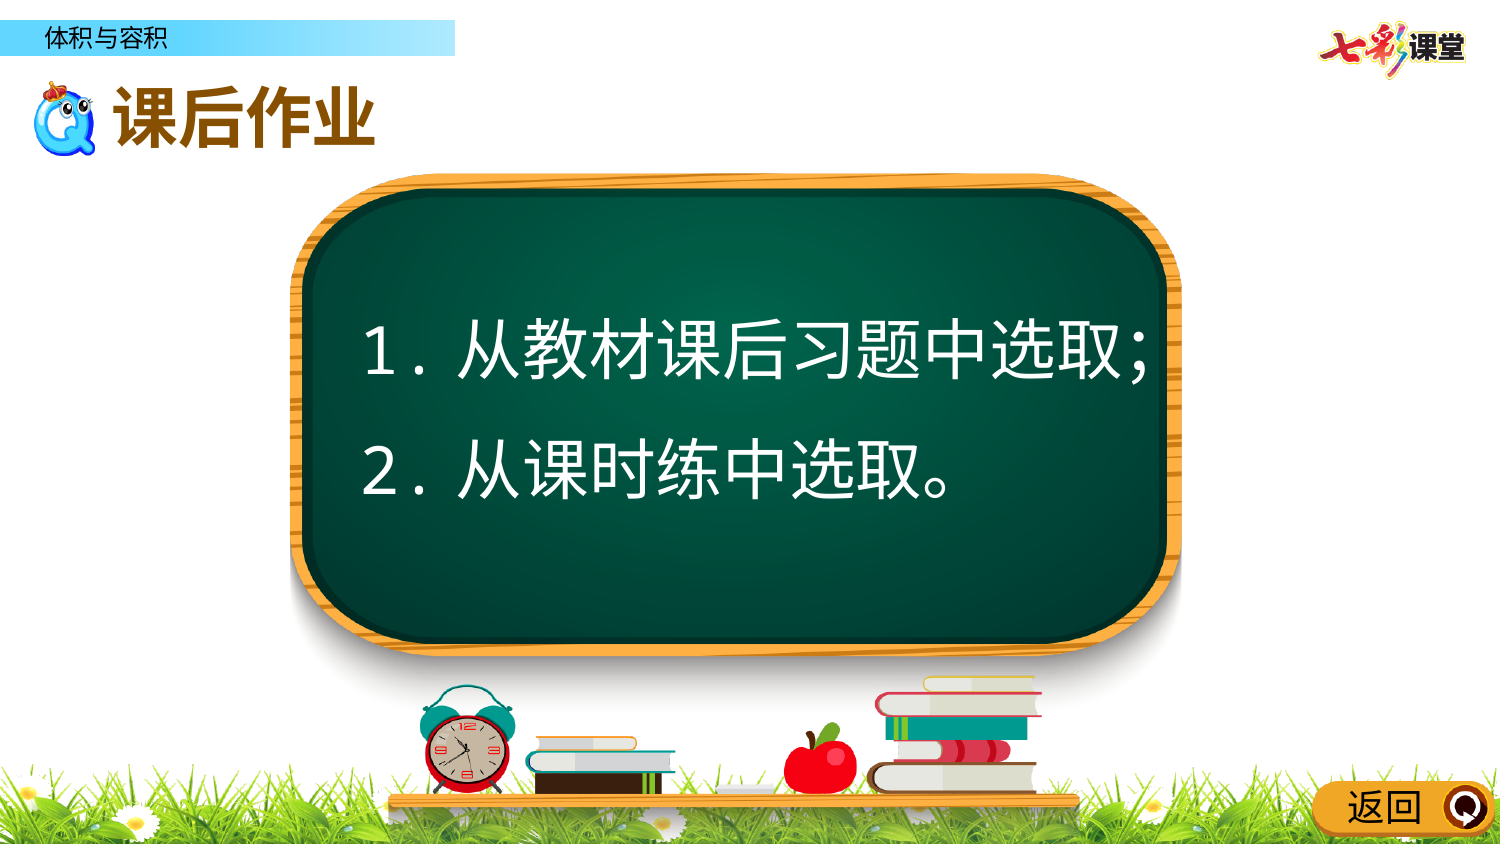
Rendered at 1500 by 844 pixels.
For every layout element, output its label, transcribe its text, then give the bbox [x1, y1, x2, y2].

picture [34, 80, 96, 157]
text_box 课后作业 [100, 69, 404, 161]
picture [1316, 20, 1468, 80]
picture [0, 173, 1500, 844]
